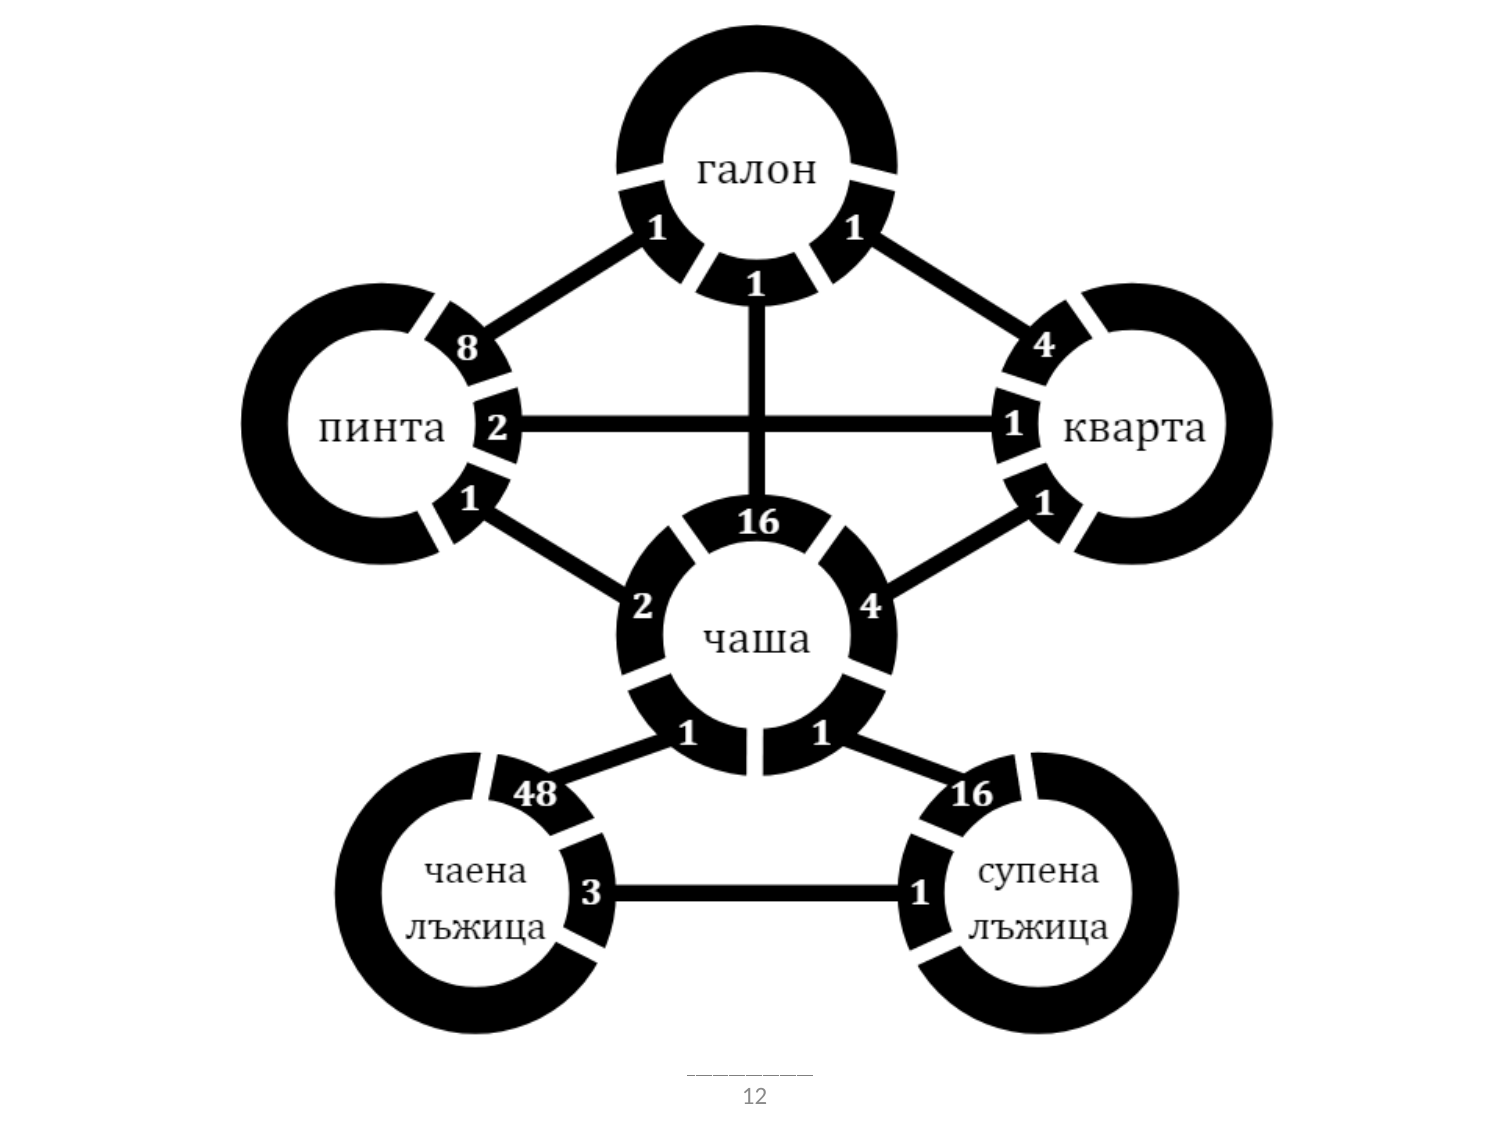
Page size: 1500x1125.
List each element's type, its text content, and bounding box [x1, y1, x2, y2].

slide_number 12 [579, 1077, 930, 1125]
picture [240, 24, 1276, 1069]
